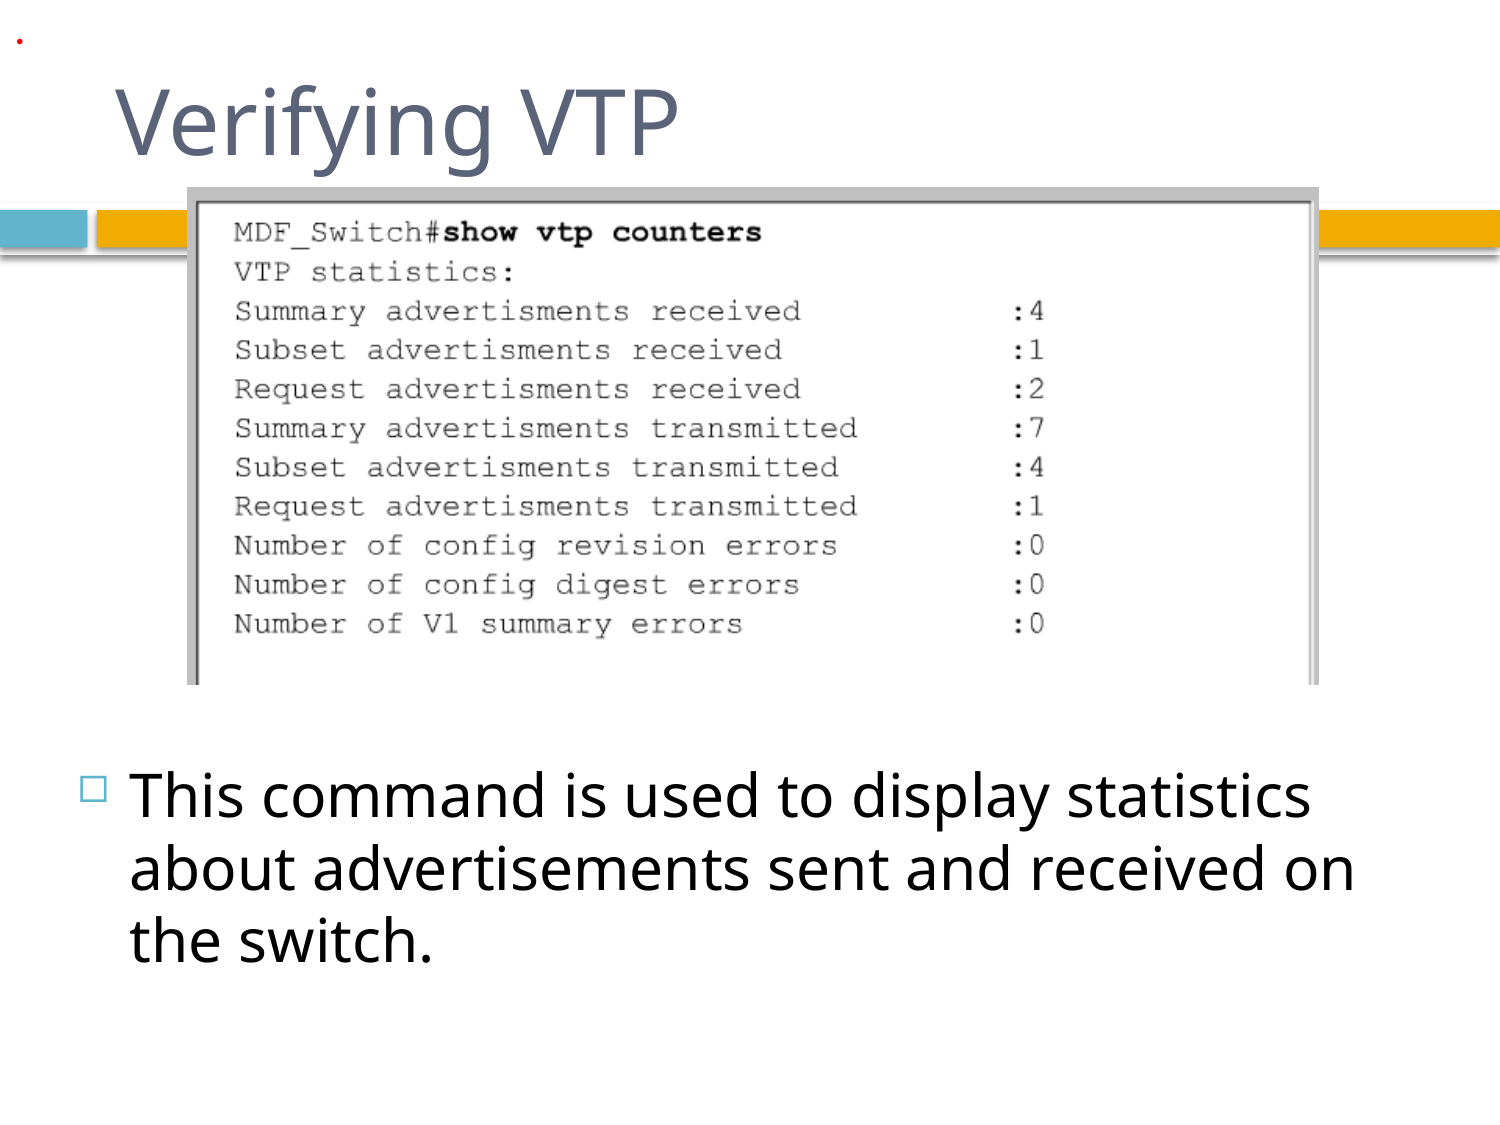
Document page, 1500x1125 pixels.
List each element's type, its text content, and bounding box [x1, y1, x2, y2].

picture [187, 187, 1319, 685]
title Verifying VTP [100, 37, 1438, 200]
text_box . [0, 0, 50, 60]
list This command is used to display statistics about advertisements sent and received on the switch. [62, 750, 1463, 1075]
